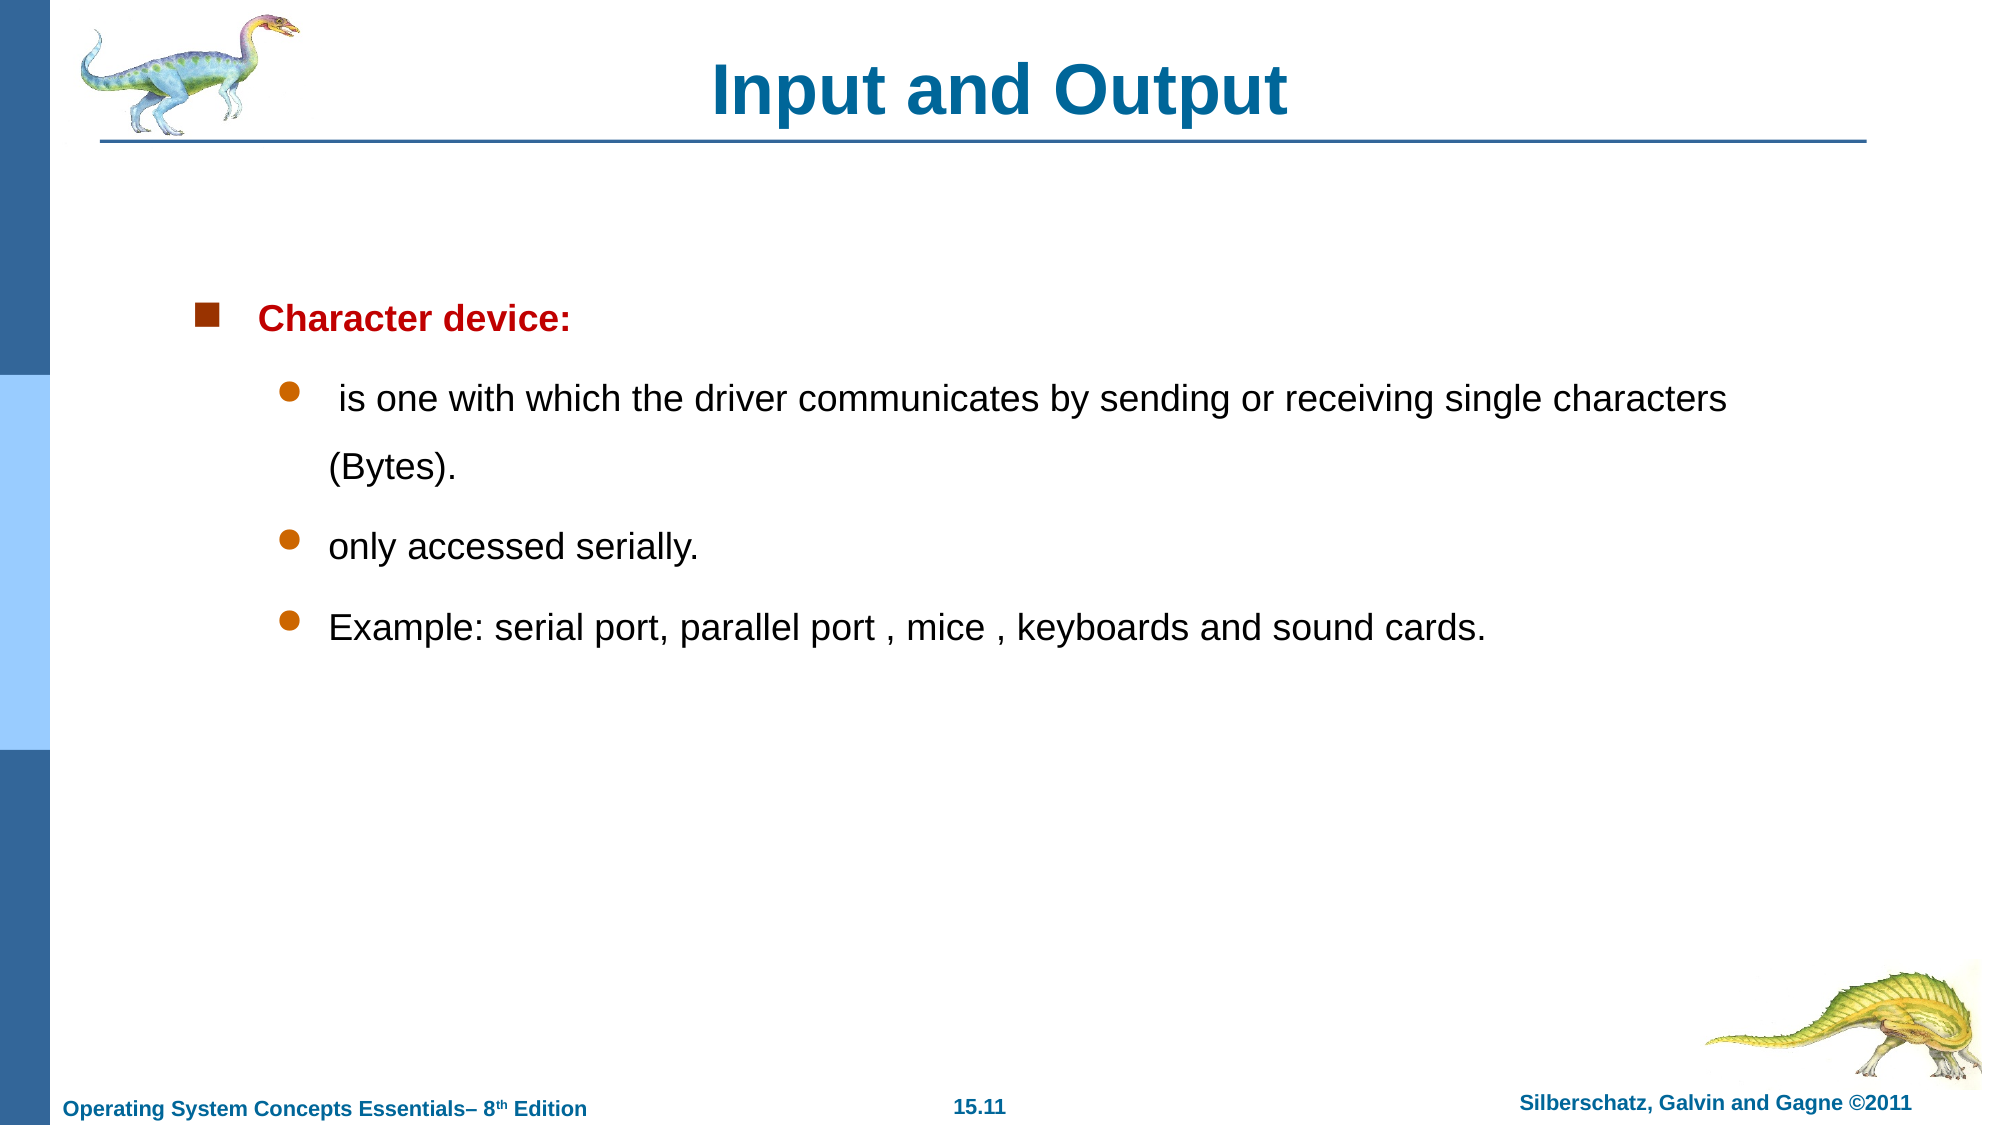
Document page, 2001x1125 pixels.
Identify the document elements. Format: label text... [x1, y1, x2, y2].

title Input and Output [99, 45, 1900, 141]
picture [1700, 959, 1982, 1090]
picture [62, 0, 324, 149]
list Character device: is one with which the driver communicates by sending or receiving single characters (Bytes). only accessed serially. Example: serial port, parallel port , mice , keyboards and sound cards. [176, 202, 1860, 1007]
